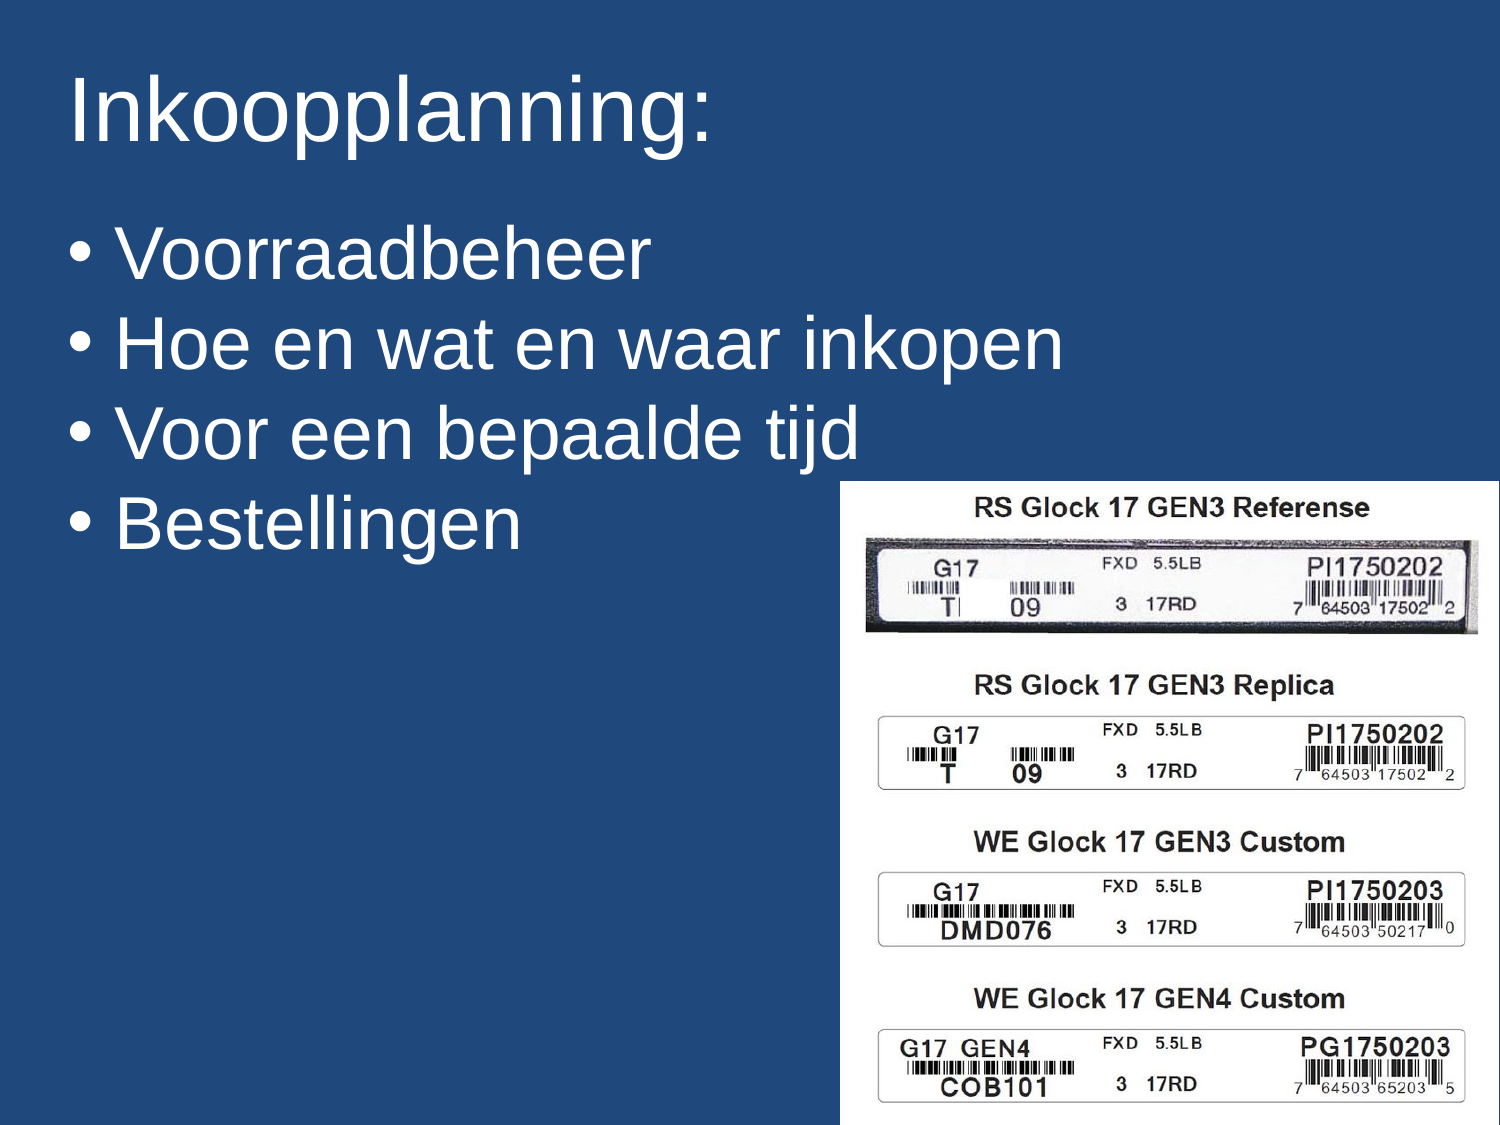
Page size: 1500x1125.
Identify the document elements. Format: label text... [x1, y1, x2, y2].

text_box Inkoopplanning: Voorraadbeheer Hoe en wat en waar inkopen Voor een bepaalde tijd Bestellingen [53, 42, 1258, 573]
picture [840, 481, 1499, 1125]
